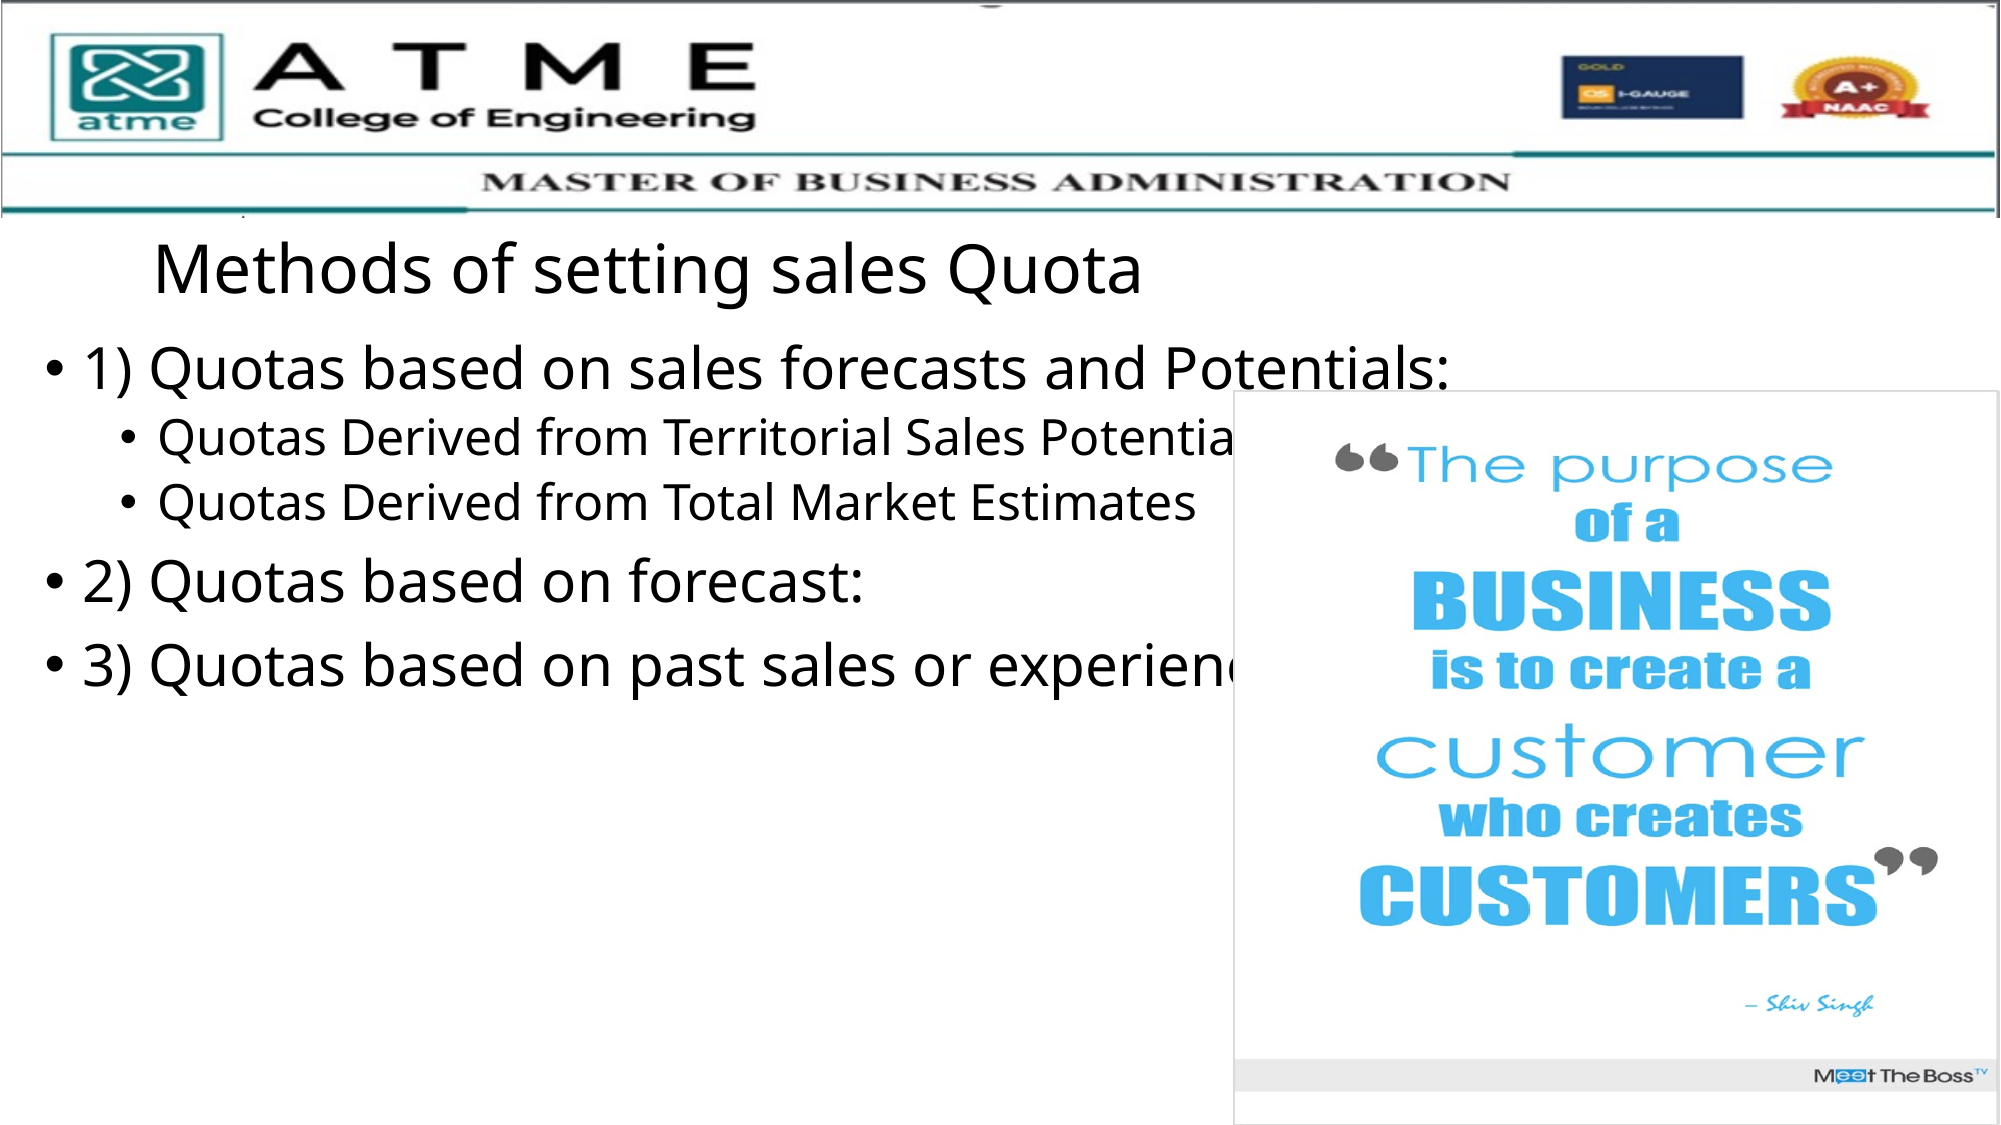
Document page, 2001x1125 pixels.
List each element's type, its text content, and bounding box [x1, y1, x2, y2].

list 1) Quotas based on sales forecasts and Potentials: Quotas Derived from Territorial Sales Potentials Quotas Derived from Total Market Estimates 2) Quotas based on forecast: 3) Quotas based on past sales or experience [29, 331, 2000, 1094]
picture [1, 0, 2000, 218]
title Methods of setting sales Quota [137, 227, 1863, 316]
picture [1232, 390, 2000, 1125]
